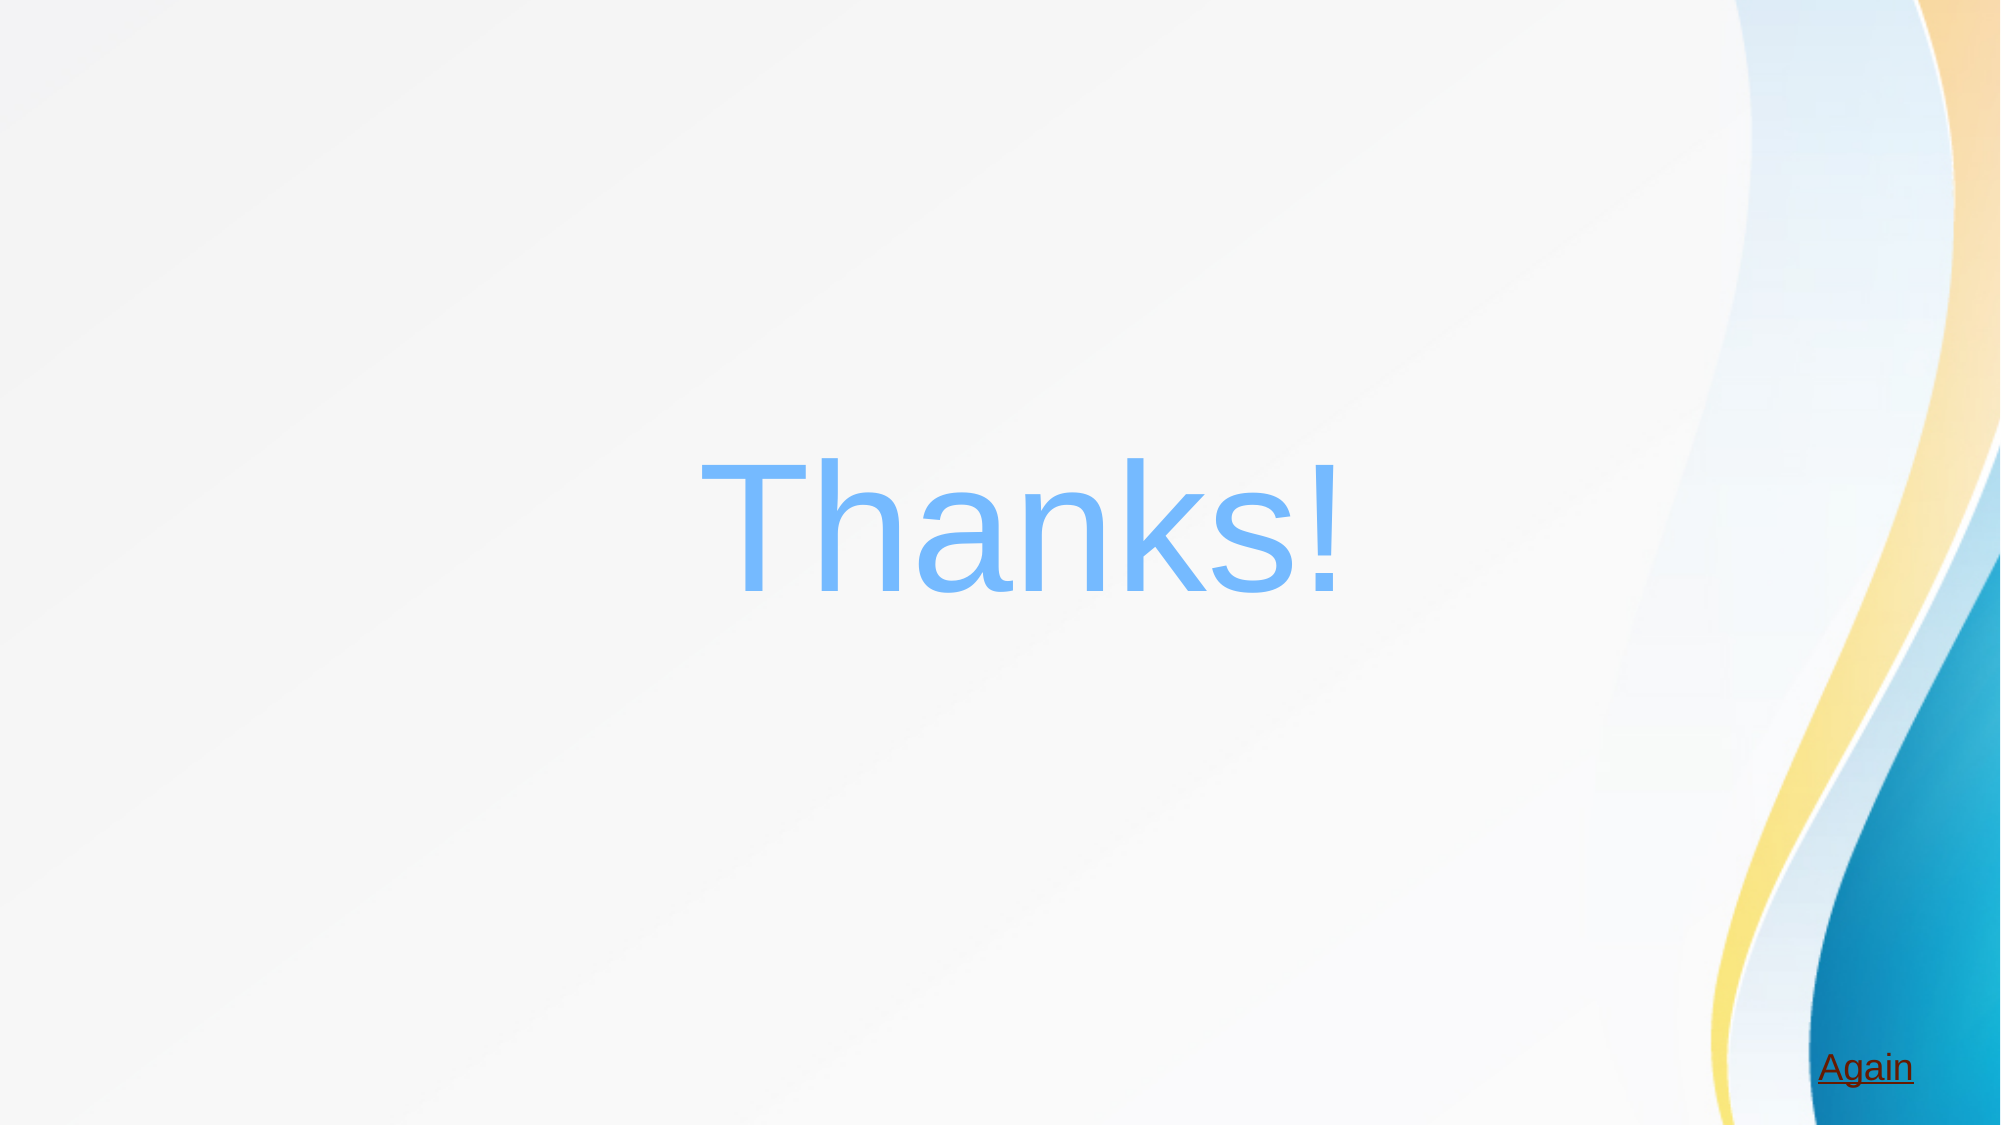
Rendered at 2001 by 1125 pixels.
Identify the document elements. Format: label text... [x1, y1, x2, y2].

picture [0, 0, 2001, 1125]
text_box Again [1803, 1035, 1970, 1096]
text_box Thanks! [445, 400, 1604, 636]
